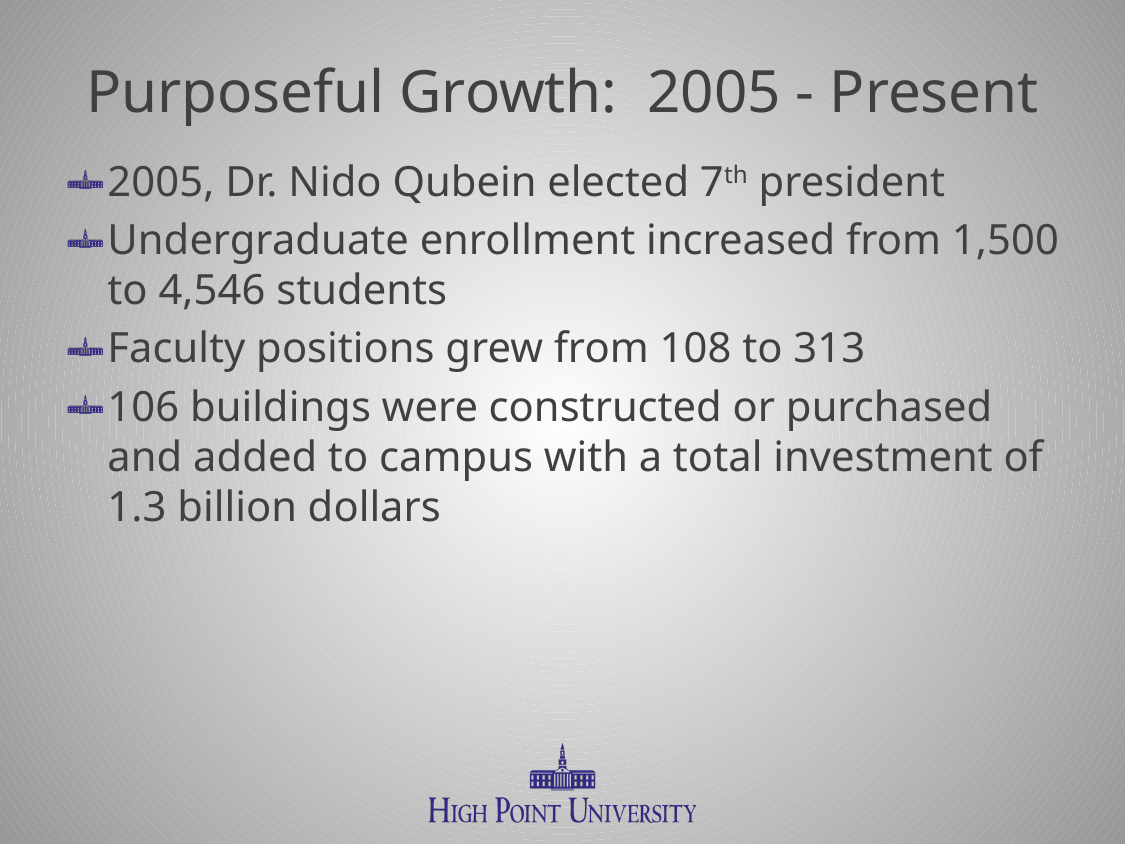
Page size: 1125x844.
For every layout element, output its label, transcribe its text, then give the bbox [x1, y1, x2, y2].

picture [65, 164, 106, 194]
picture [65, 223, 106, 253]
picture [65, 389, 106, 419]
text_box Purposeful Growth: 2005 - Present [62, 46, 1063, 132]
picture [65, 331, 106, 361]
list 2005, Dr. Nido Qubein elected 7th president Undergraduate enrollment increased from 1,500 to 4,546 students Faculty positions grew from 108 to 313 106 buildings were constructed or purchased and added to campus with a total investment of 1.3 billion dollars [50, 146, 1075, 713]
